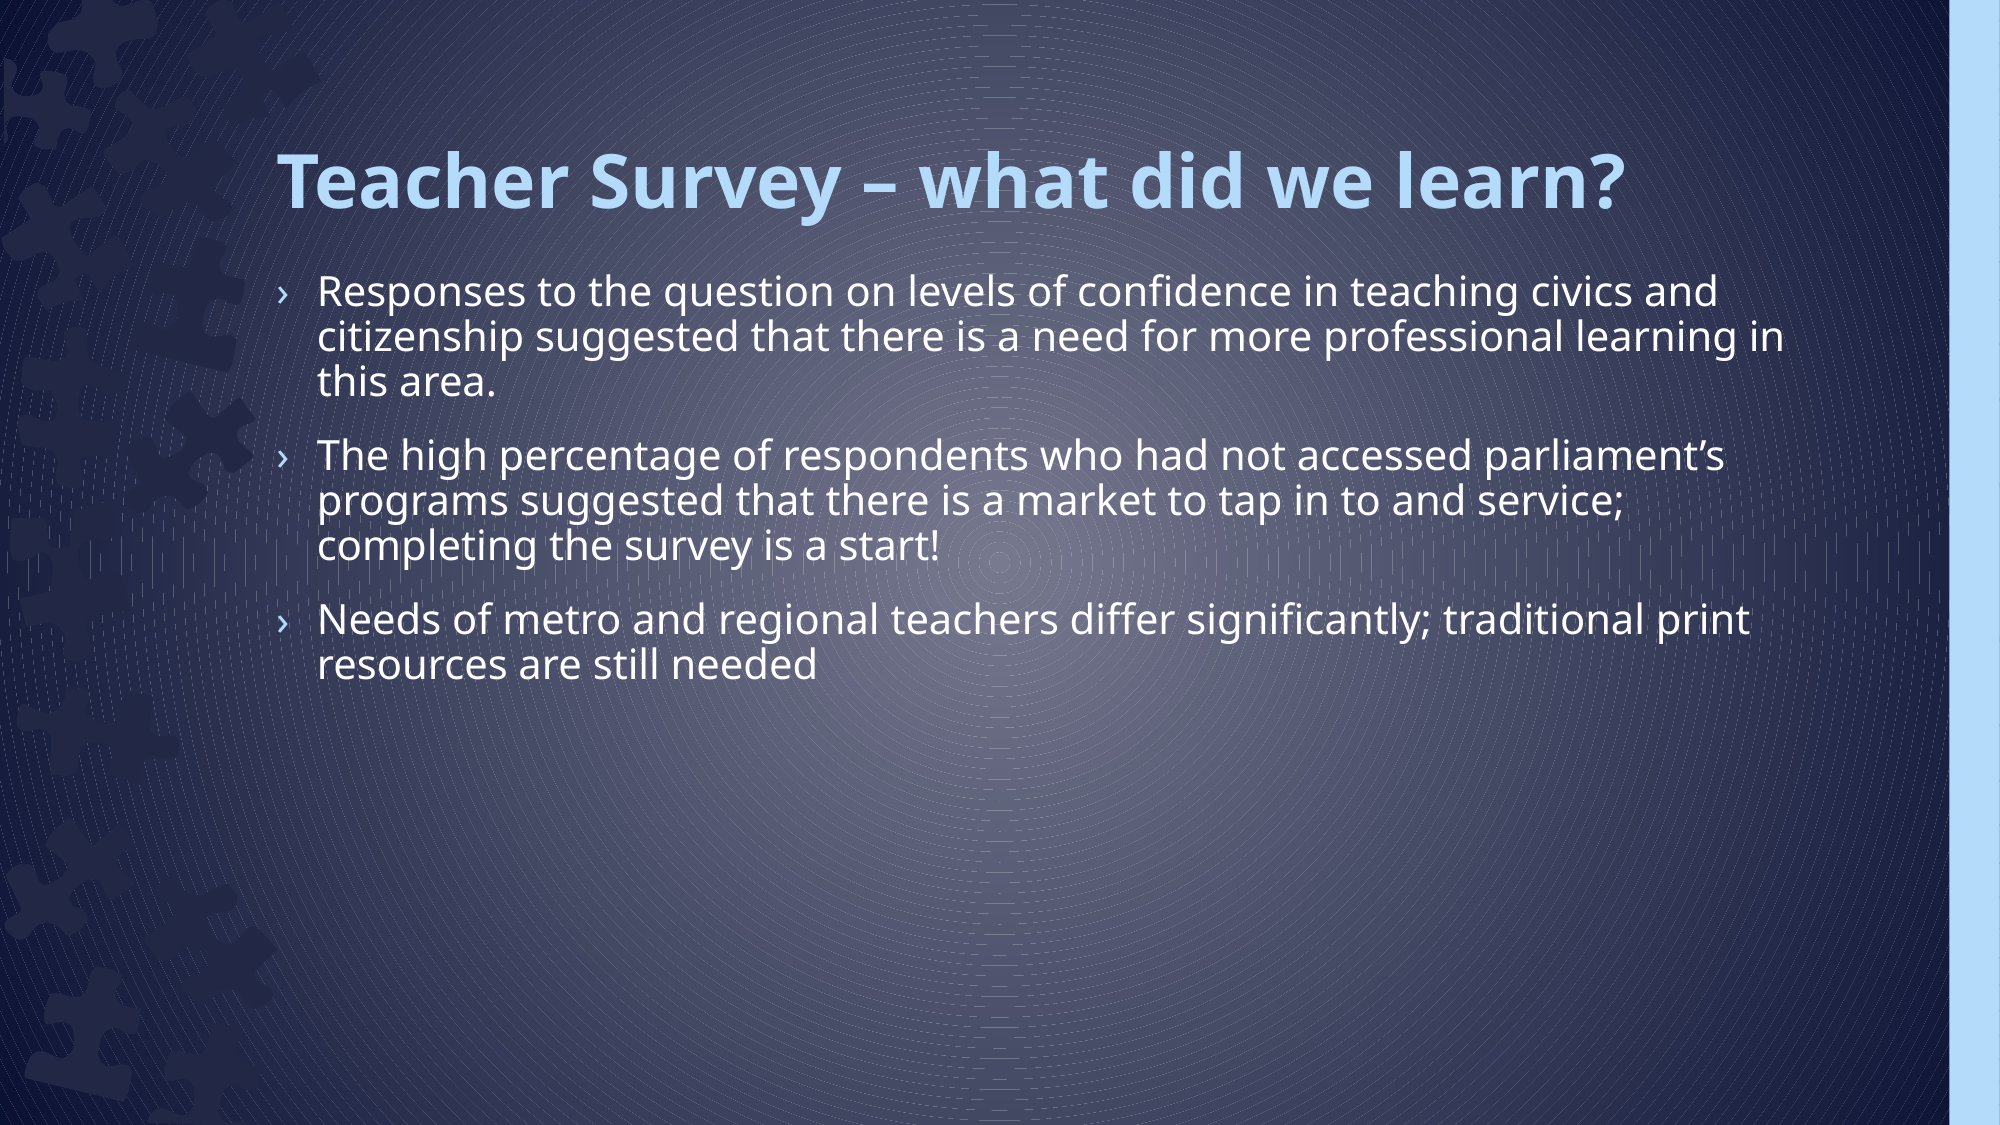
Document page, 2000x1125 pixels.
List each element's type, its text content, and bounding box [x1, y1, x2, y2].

title Teacher Survey – what did we learn? [261, 29, 1867, 233]
list Responses to the question on levels of confidence in teaching civics and citizenship suggested that there is a need for more professional learning in this area. The high percentage of respondents who had not accessed parliament’s programs suggested that there is a market to tap in to and service; completing the survey is a start! Needs of metro and regional teachers differ significantly; traditional print resources are still needed [261, 262, 1867, 1013]
